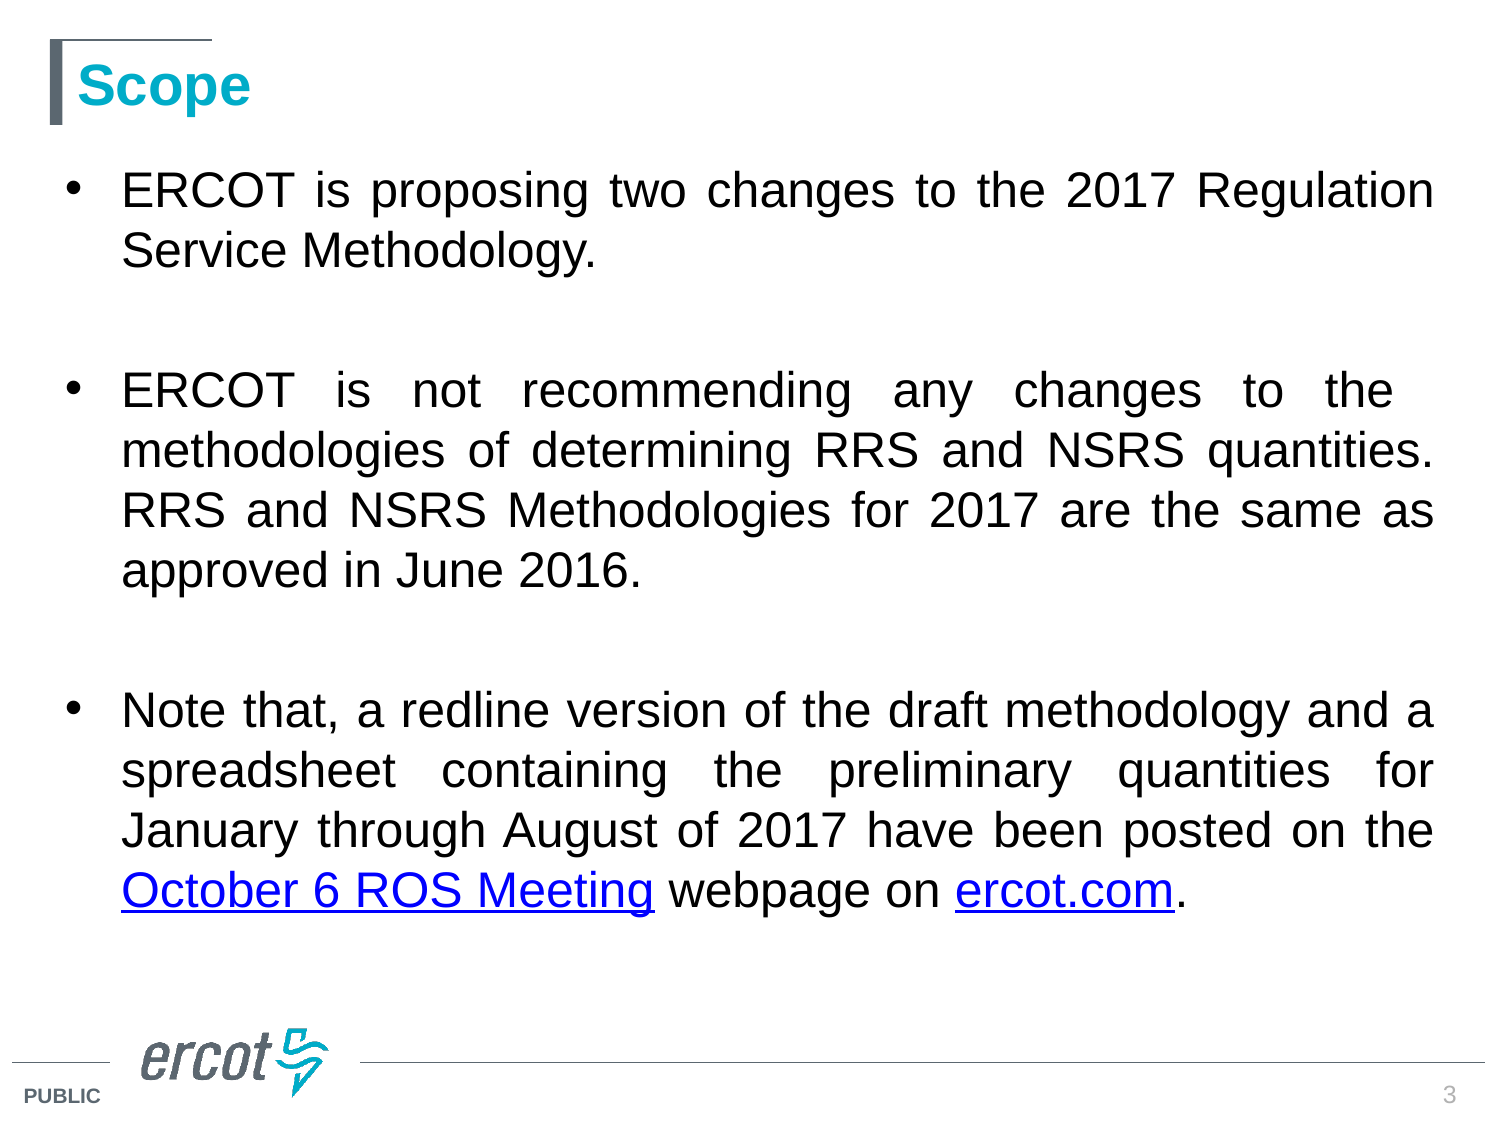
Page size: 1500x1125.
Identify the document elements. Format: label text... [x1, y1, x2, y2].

picture [137, 1024, 332, 1100]
slide_number 3 [1412, 1076, 1488, 1112]
list ERCOT is proposing two changes to the 2017 Regulation Service Methodology. ERCOT is not recommending any changes to the methodologies of determining RRS and NSRS quantities. RRS and NSRS Methodologies for 2017 are the same as approved in June 2016. Note that, a redline version of the draft methodology and a spreadsheet containing the preliminary quantities for January through August of 2017 have been posted on the October 6 ROS Meeting webpage on ercot.com. [50, 149, 1450, 972]
title Scope [62, 39, 1450, 149]
